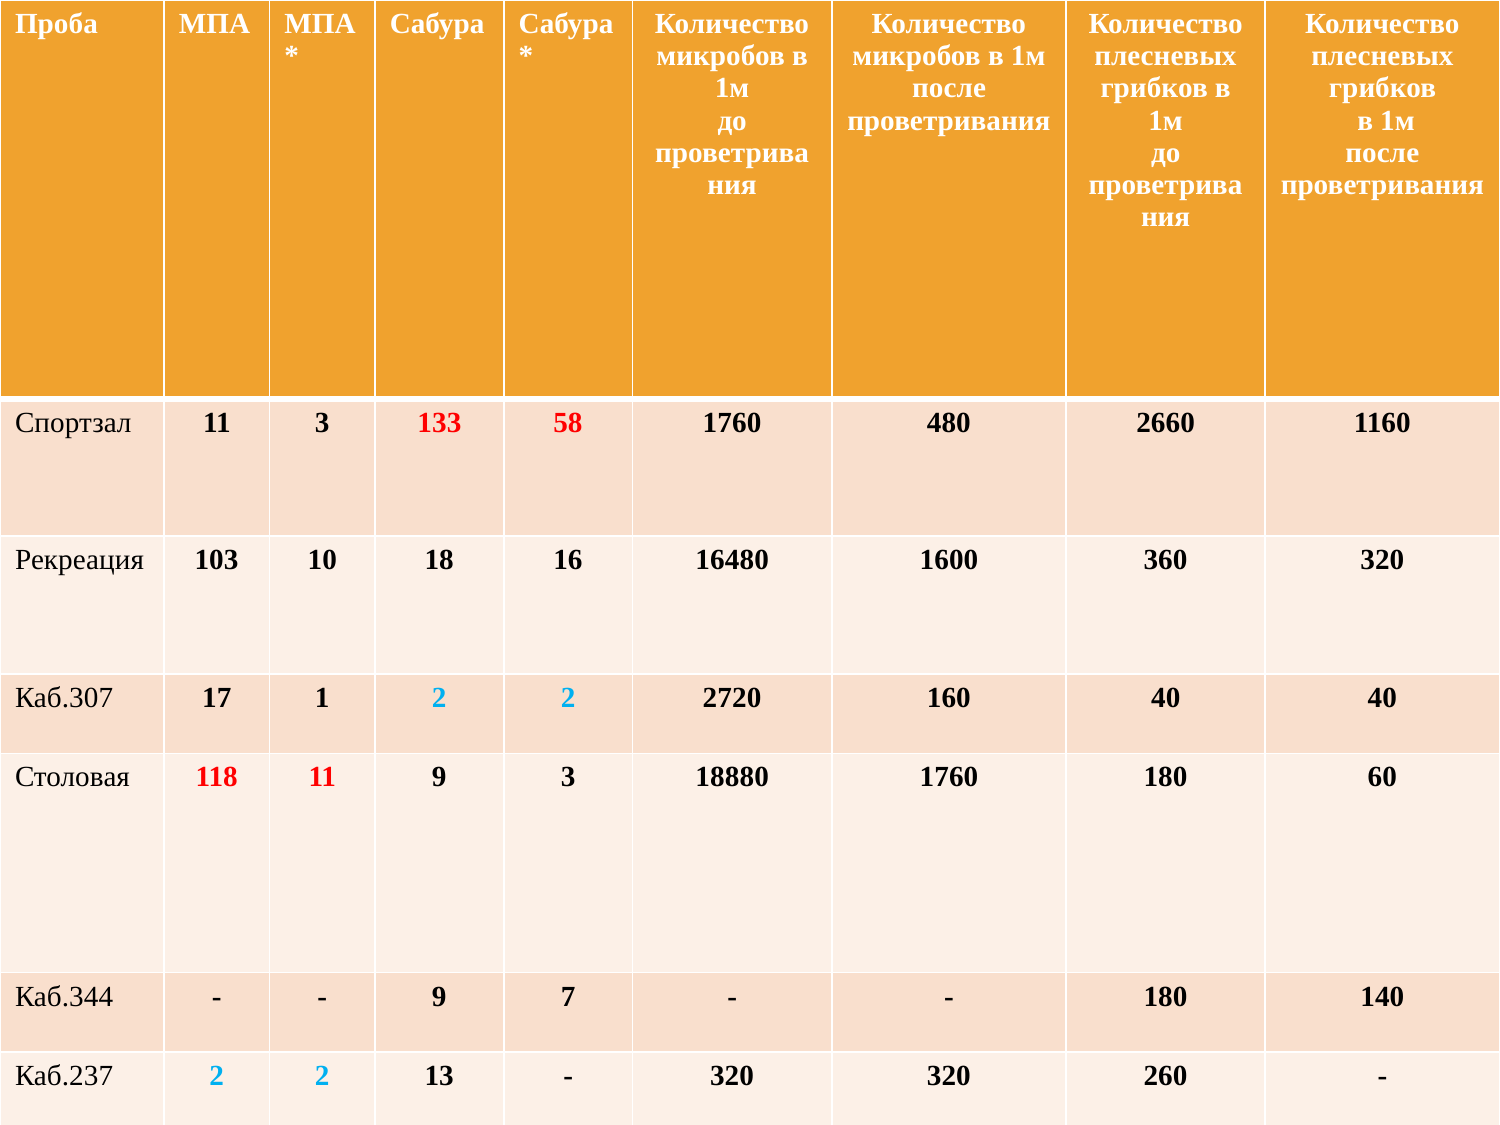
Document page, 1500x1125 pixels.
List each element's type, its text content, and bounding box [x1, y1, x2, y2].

table_cell 180 [1067, 754, 1264, 972]
table_cell 11 [270, 754, 374, 972]
table_cell 1160 [1266, 402, 1499, 535]
table_cell 60 [1266, 754, 1499, 972]
table_cell 16 [505, 537, 632, 673]
table_cell Рекреация [1, 537, 163, 673]
table_cell 9 [376, 754, 503, 972]
table_cell 3 [505, 754, 632, 972]
table_header Количество микробов в 1м до проветривания [633, 1, 831, 396]
table_cell - [1266, 1053, 1499, 1125]
table_cell Каб.307 [1, 675, 163, 753]
table_cell 7 [505, 973, 632, 1051]
table_cell 320 [1266, 537, 1499, 673]
table_cell 11 [165, 402, 269, 535]
table_cell Каб.344 [1, 973, 163, 1051]
table_cell 480 [833, 402, 1065, 535]
table_cell 10 [270, 537, 374, 673]
table_cell 1 [270, 675, 374, 753]
table_header МПА [165, 1, 269, 396]
table_cell 133 [376, 402, 503, 535]
table_header МПА* [270, 1, 374, 396]
table_header Количество микробов в 1м после проветривания [833, 1, 1065, 396]
table_cell 1760 [833, 754, 1065, 972]
table_cell 18880 [633, 754, 831, 972]
table_cell 58 [505, 402, 632, 535]
table_cell 118 [165, 754, 269, 972]
table_cell Столовая [1, 754, 163, 972]
table_header Сабура [376, 1, 503, 396]
table_cell 2 [505, 675, 632, 753]
table_cell Спортзал [1, 402, 163, 535]
table_cell - [165, 973, 269, 1051]
table_cell 320 [633, 1053, 831, 1125]
table_cell - [633, 973, 831, 1051]
table_cell 40 [1266, 675, 1499, 753]
table_cell 3 [270, 402, 374, 535]
table_cell 260 [1067, 1053, 1264, 1125]
table_cell 180 [1067, 973, 1264, 1051]
table_header Количество плесневых грибков в 1м до проветривания [1067, 1, 1264, 396]
table_cell 9 [376, 973, 503, 1051]
table_cell 16480 [633, 537, 831, 673]
table_cell 103 [165, 537, 269, 673]
table_cell 1600 [833, 537, 1065, 673]
table_cell 2 [376, 675, 503, 753]
table_cell - [270, 973, 374, 1051]
table_cell 320 [833, 1053, 1065, 1125]
table_cell 140 [1266, 973, 1499, 1051]
table_header Количество плесневых грибков в 1м после проветривания [1266, 1, 1499, 396]
table_header Сабура* [505, 1, 632, 396]
table_cell 2 [165, 1053, 269, 1125]
table_cell 18 [376, 537, 503, 673]
table_cell 2720 [633, 675, 831, 753]
table_cell 2660 [1067, 402, 1264, 535]
table_cell Каб.237 [1, 1053, 163, 1125]
table_cell 360 [1067, 537, 1264, 673]
table_cell - [833, 973, 1065, 1051]
table_cell 2 [270, 1053, 374, 1125]
table_cell 40 [1067, 675, 1264, 753]
table_header Проба [1, 1, 163, 396]
table_cell 17 [165, 675, 269, 753]
table_cell 160 [833, 675, 1065, 753]
table_cell 13 [376, 1053, 503, 1125]
table_cell - [505, 1053, 632, 1125]
table_cell 1760 [633, 402, 831, 535]
